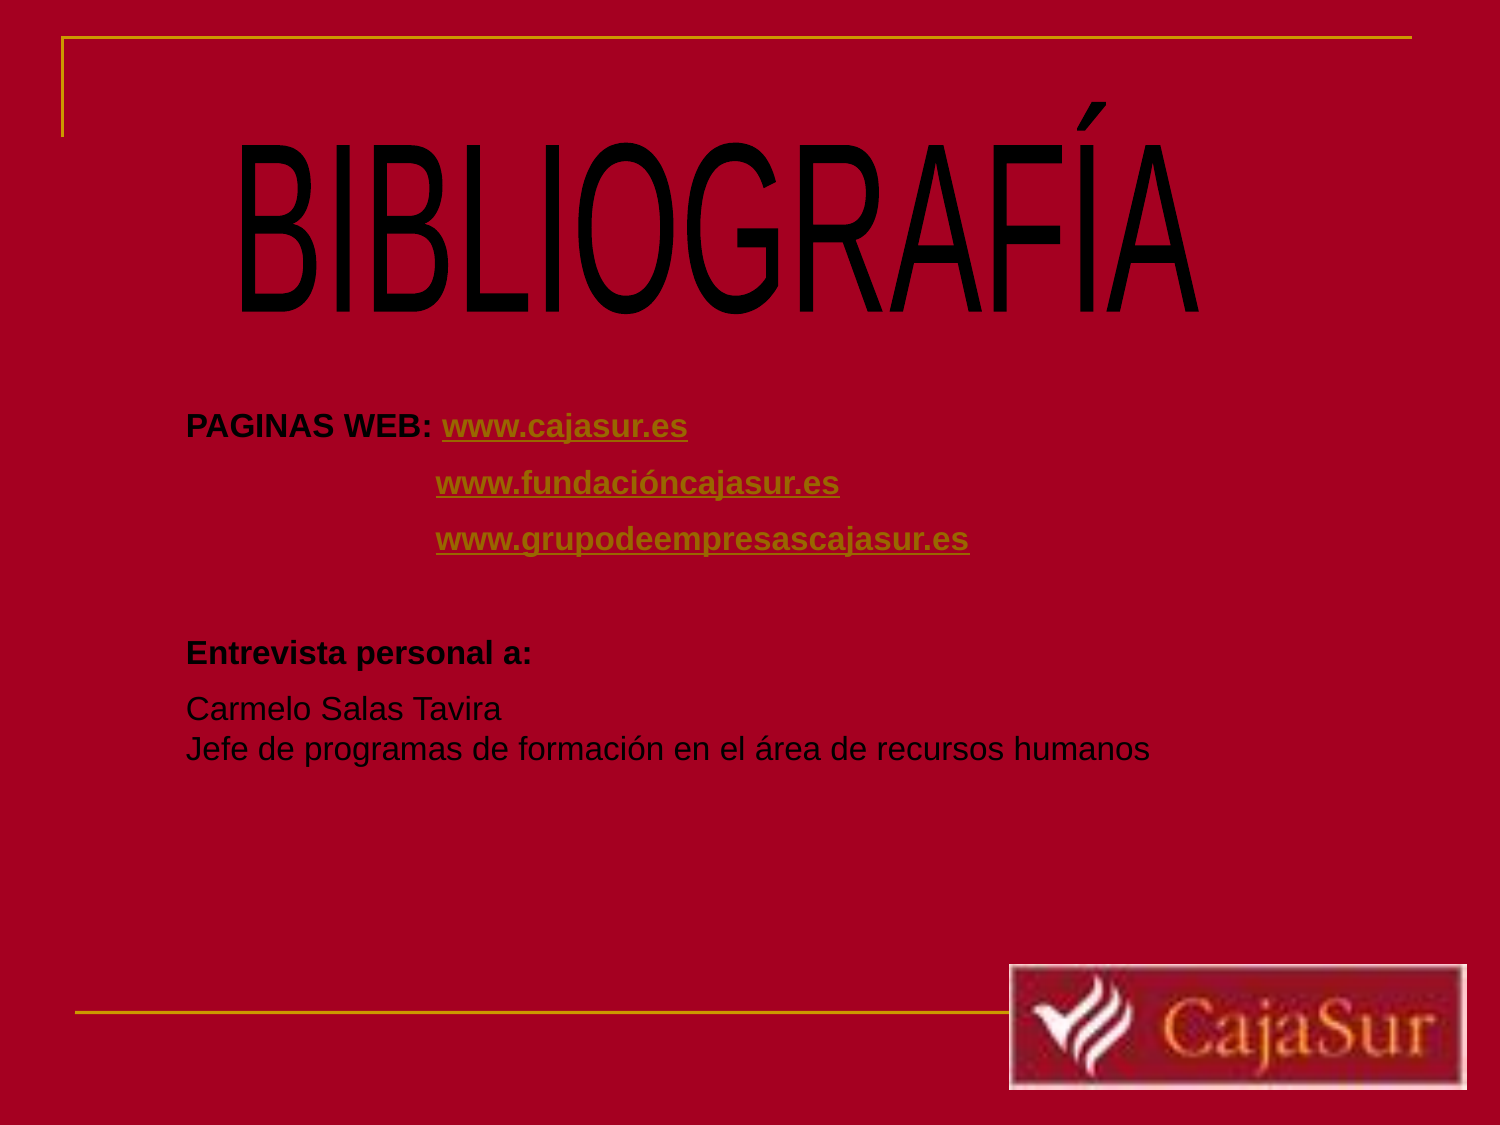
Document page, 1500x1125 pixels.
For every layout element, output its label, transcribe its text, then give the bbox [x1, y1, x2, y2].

picture [1009, 963, 1467, 1091]
text_box PAGINAS WEB: www.cajasur.es www.fundacióncajasur.es www.grupodeempresascajasur.es Entrevista personal a: Carmelo Salas Tavira Jefe de programas de formación en el área de recursos humanos [171, 397, 1353, 1041]
